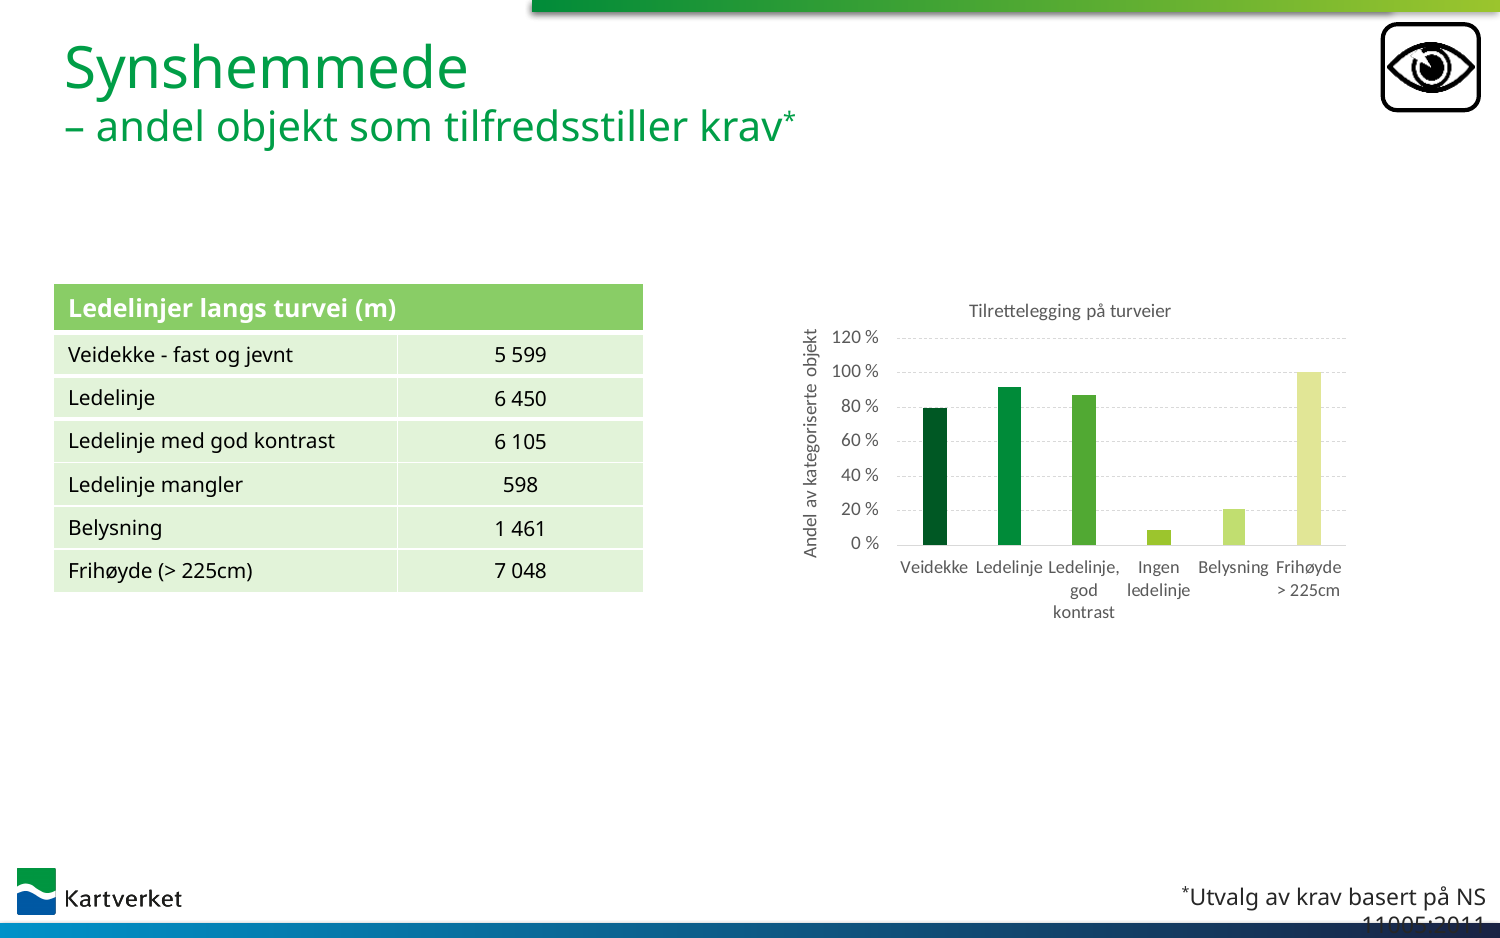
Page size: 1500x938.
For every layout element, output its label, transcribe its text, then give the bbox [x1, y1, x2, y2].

table_cell 598 [398, 463, 643, 505]
table_cell Ledelinje med god kontrast [54, 421, 397, 462]
picture [791, 291, 1349, 630]
table_cell 6 105 [398, 421, 643, 462]
text_box *Utvalg av krav basert på NS 11005:2011 [1068, 873, 1500, 938]
table_cell Ledelinje [54, 378, 397, 417]
table_cell Belysning [54, 507, 397, 548]
table_cell 1 461 [398, 507, 643, 548]
table_cell 5 599 [398, 335, 643, 374]
text_box Synshemmede – andel objekt som tilfredsstiller krav* [49, 24, 1431, 158]
table_cell Veidekke - fast og jevnt [54, 335, 397, 374]
table_cell 7 048 [398, 550, 643, 592]
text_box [1382, 24, 1480, 111]
table_cell Frihøyde (> 225cm) [54, 550, 397, 592]
table_cell Ledelinje mangler [54, 463, 397, 505]
table_cell 6 450 [398, 378, 643, 417]
table_header Ledelinjer langs turvei (m) [54, 284, 643, 330]
